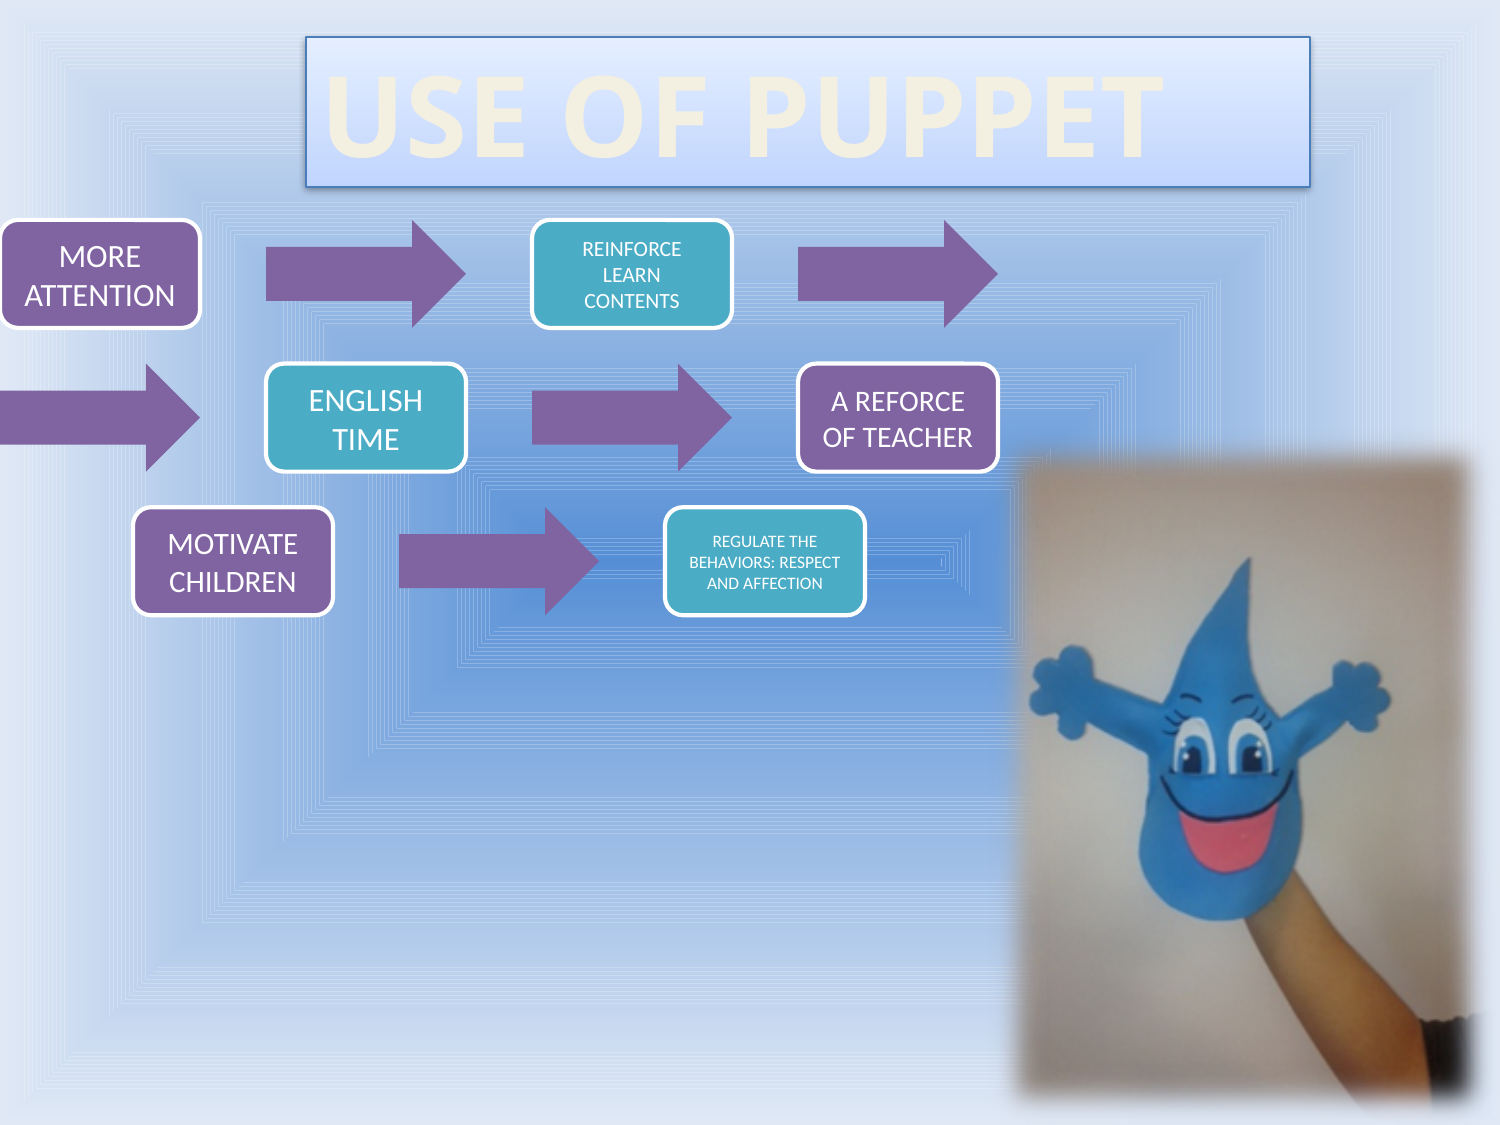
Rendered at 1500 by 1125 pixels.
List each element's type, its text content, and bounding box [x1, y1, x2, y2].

picture [985, 427, 1500, 1125]
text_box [0, 219, 999, 1125]
text_box USE OF PUPPET [305, 36, 1311, 188]
